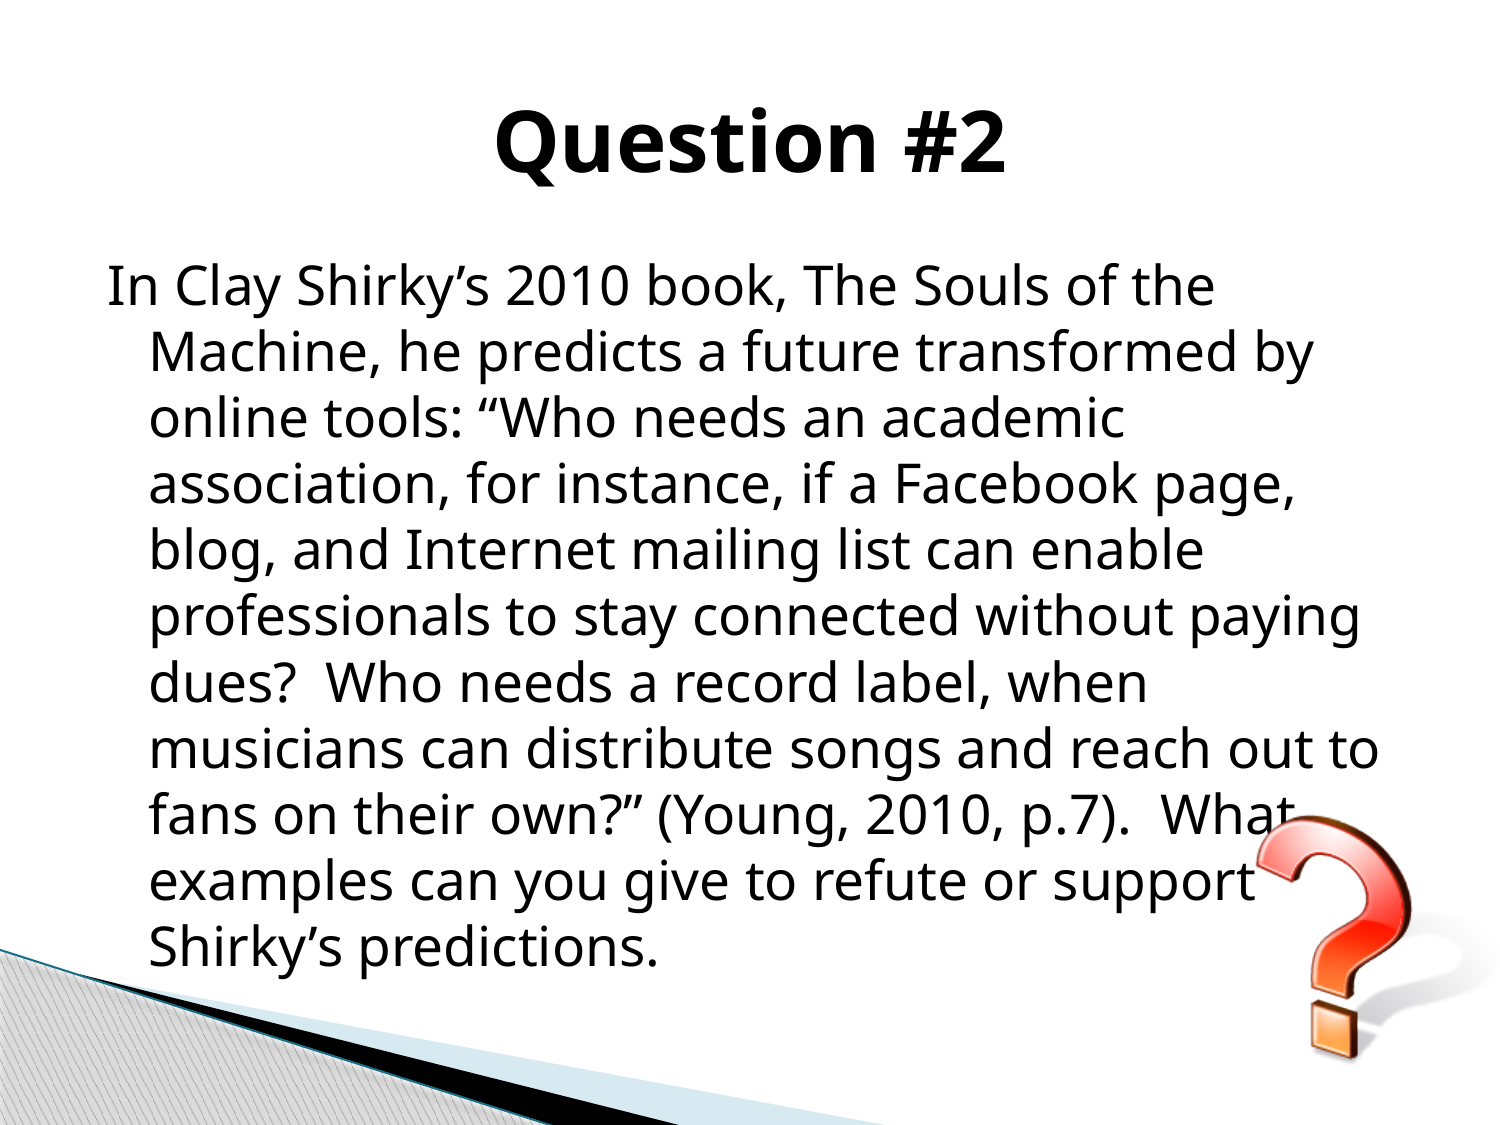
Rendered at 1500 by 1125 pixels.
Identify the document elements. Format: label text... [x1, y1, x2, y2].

title Question #2 [75, 45, 1425, 233]
list In Clay Shirky’s 2010 book, The Souls of the Machine, he predicts a future transformed by online tools: “Who needs an academic association, for instance, if a Facebook page, blog, and Internet mailing list can enable professionals to stay connected without paying dues? Who needs a record label, when musicians can distribute songs and reach out to fans on their own?” (Young, 2010, p.7). What examples can you give to refute or support Shirky’s predictions. [75, 243, 1425, 986]
picture [1218, 799, 1500, 1082]
